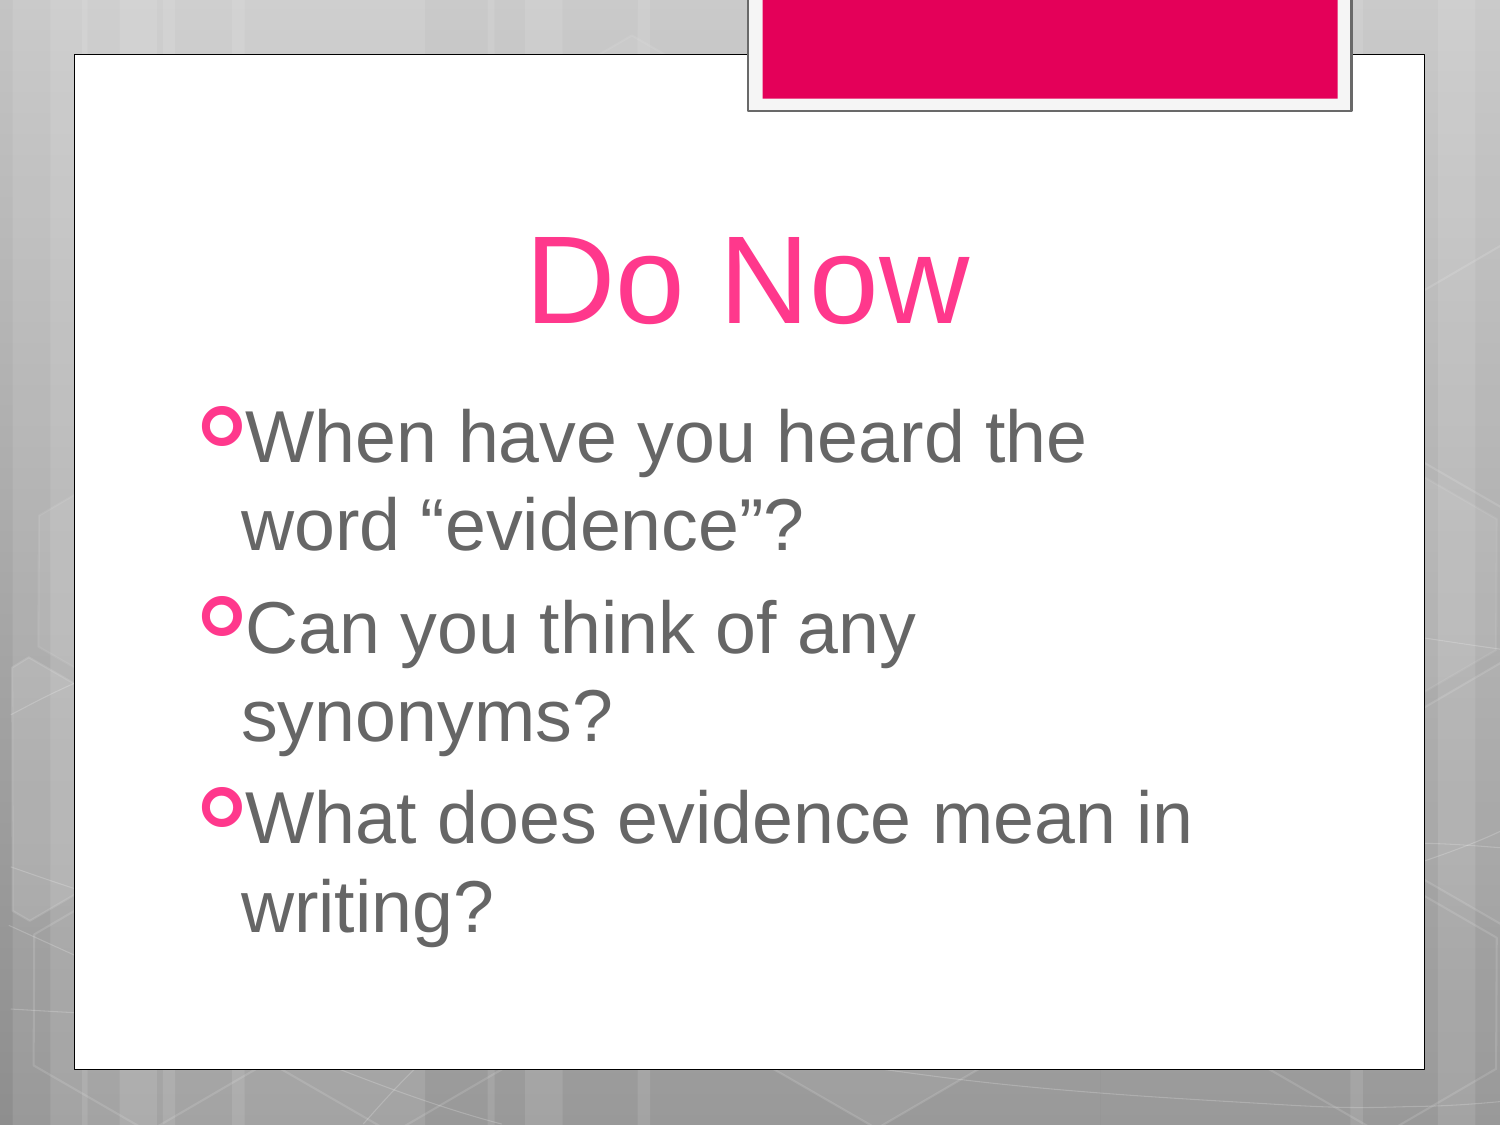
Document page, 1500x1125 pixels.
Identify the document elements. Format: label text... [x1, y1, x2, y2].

list When have you heard the word “evidence”? Can you think of any synonyms? What does evidence mean in writing? [171, 381, 1283, 957]
title Do Now [171, 168, 1324, 357]
